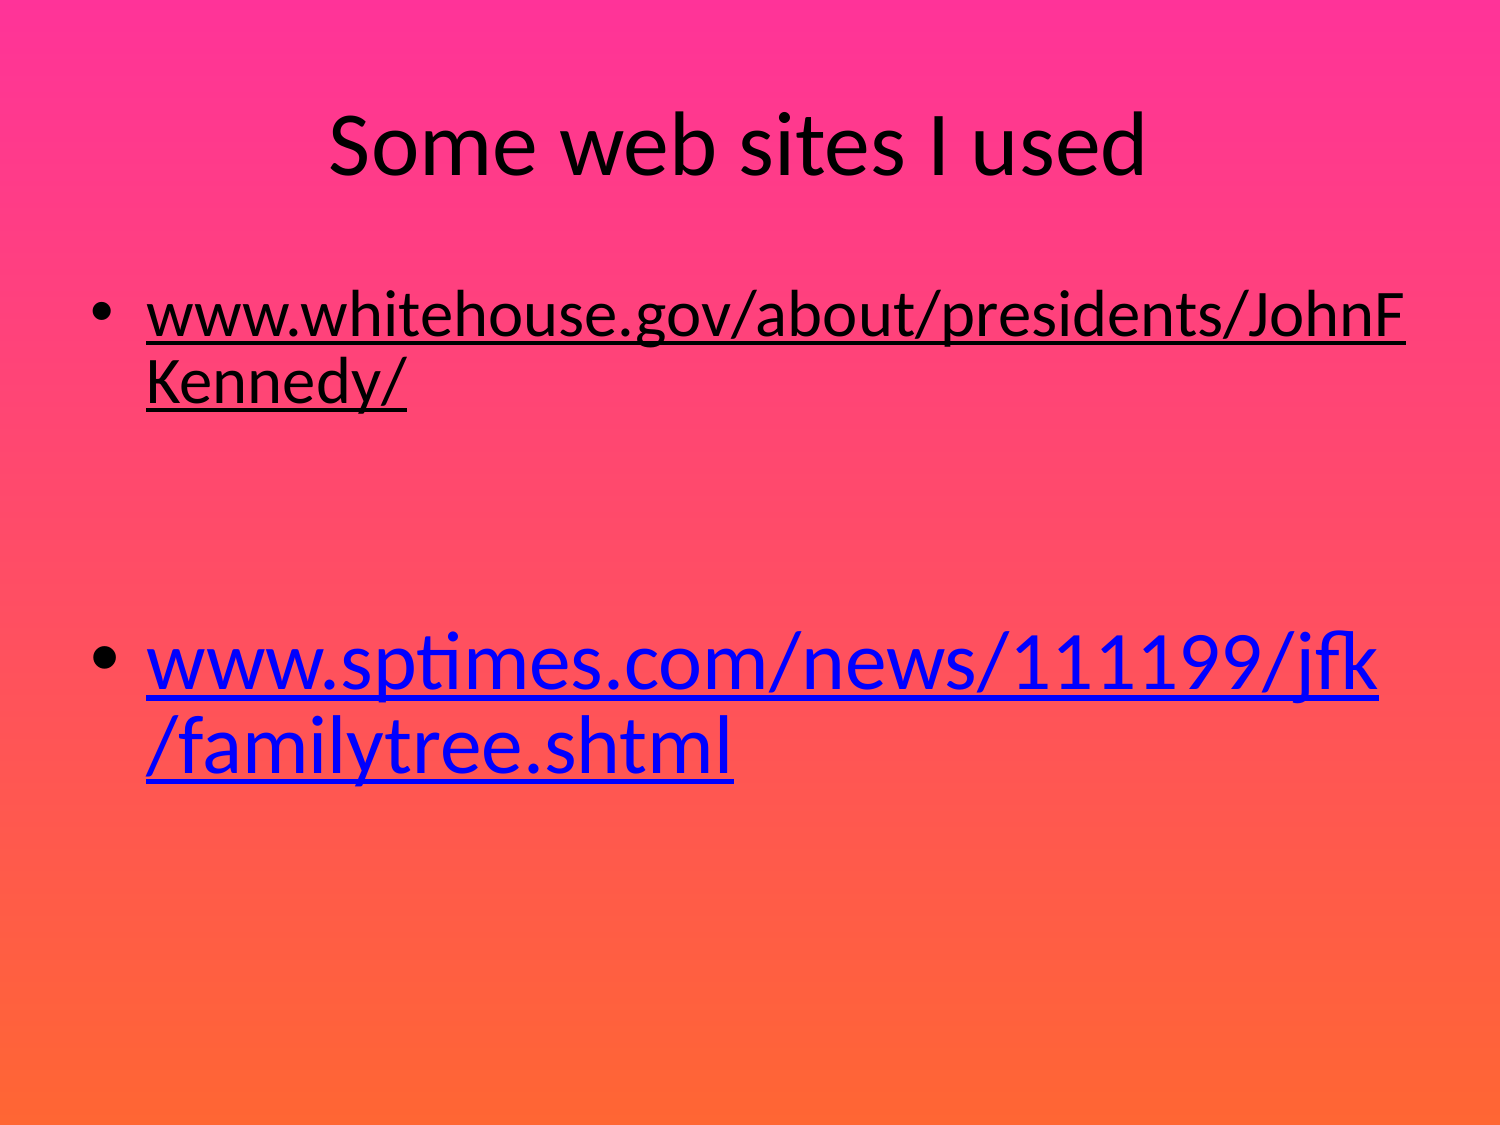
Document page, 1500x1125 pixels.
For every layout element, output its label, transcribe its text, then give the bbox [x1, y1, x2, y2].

list www.whitehouse.gov/about/presidents/JohnFKennedy/ www.sptimes.com/news/111199/jfk/familytree.shtml [75, 262, 1425, 1005]
title Some web sites I used [75, 45, 1425, 233]
